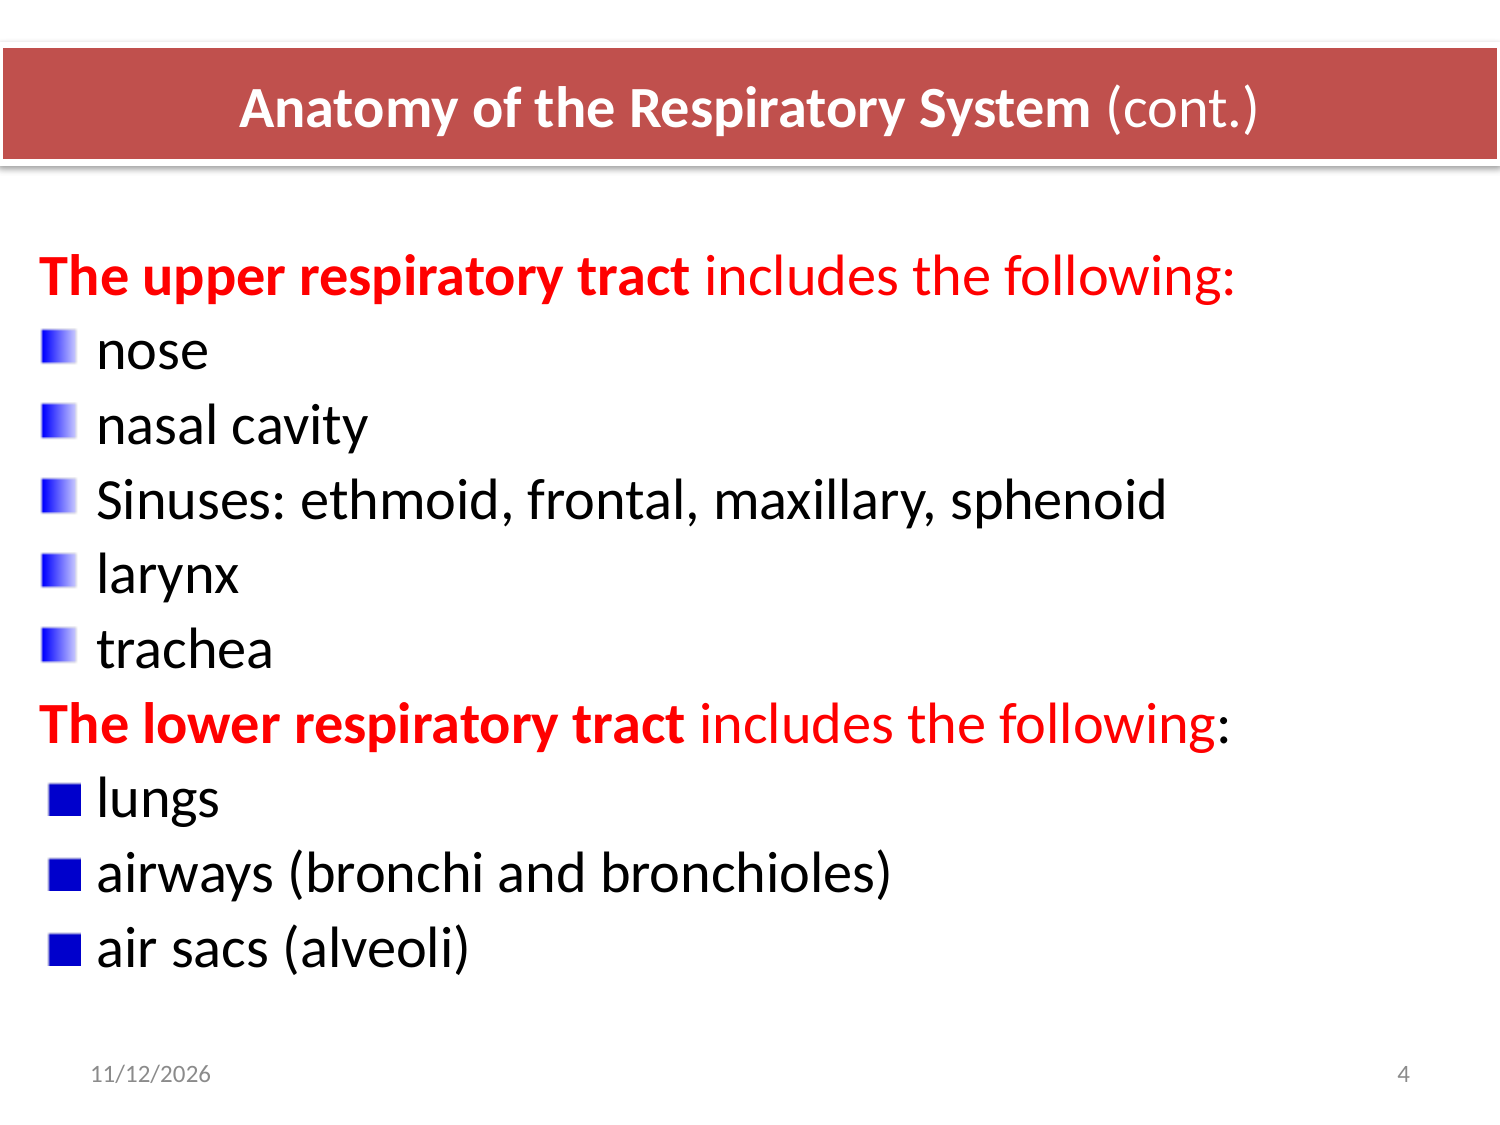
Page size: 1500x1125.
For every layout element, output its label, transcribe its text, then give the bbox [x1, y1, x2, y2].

picture [39, 625, 81, 667]
picture [39, 551, 81, 592]
picture [39, 849, 81, 891]
picture [39, 401, 81, 443]
picture [39, 327, 81, 368]
picture [39, 924, 81, 966]
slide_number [75, 1042, 425, 1103]
picture [39, 476, 81, 518]
list The upper respiratory tract includes the following: nose nasal cavity Sinuses: ethmoid, frontal, maxillary, sphenoid larynx trachea The lower respiratory tract includes the following: lungs airways (bronchi and bronchioles) air sacs (alveoli) [24, 237, 1457, 1032]
picture [39, 774, 81, 816]
title Anatomy of the Respiratory System (cont.) [0, 42, 1500, 166]
slide_number 4 [1074, 1042, 1425, 1103]
